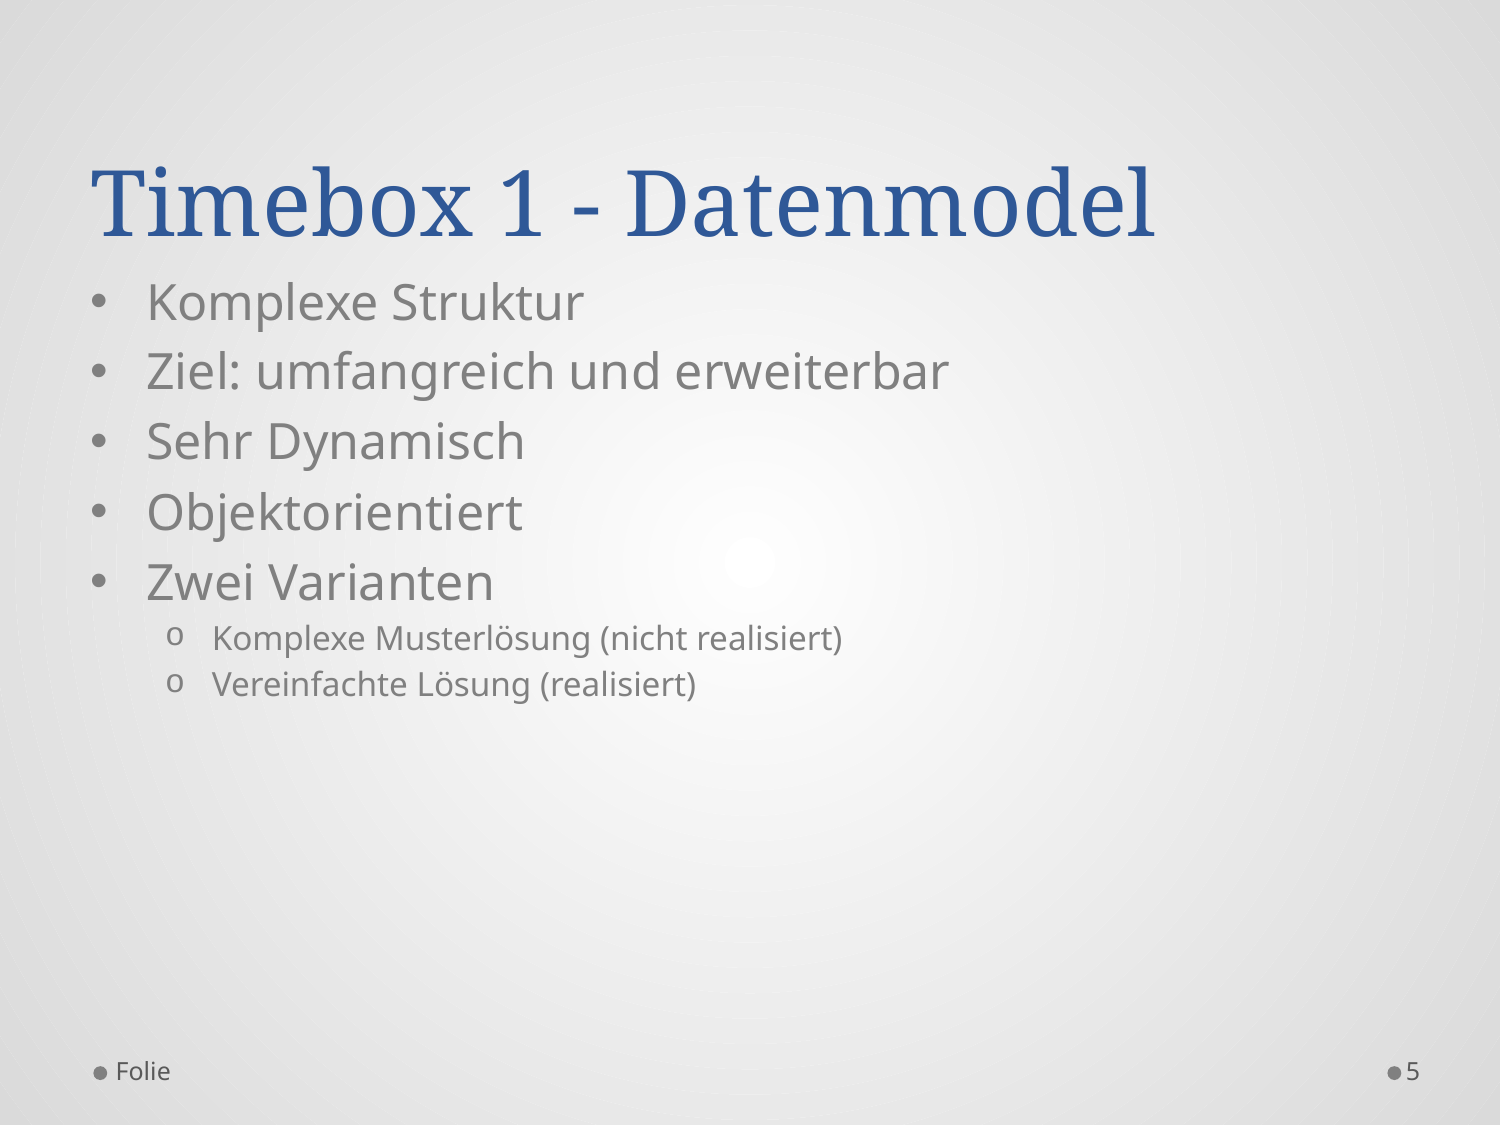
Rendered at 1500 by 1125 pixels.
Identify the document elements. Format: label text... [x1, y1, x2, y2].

slide_number 5 [1401, 1042, 1494, 1103]
list Komplexe Struktur Ziel: umfangreich und erweiterbar Sehr Dynamisch Objektorientiert Zwei Varianten Komplexe Musterlösung (nicht realisiert) Vereinfachte Lösung (realisiert) [75, 262, 1425, 1005]
title Timebox 1 - Datenmodel [75, 0, 1425, 262]
footer Folie [108, 1042, 576, 1103]
